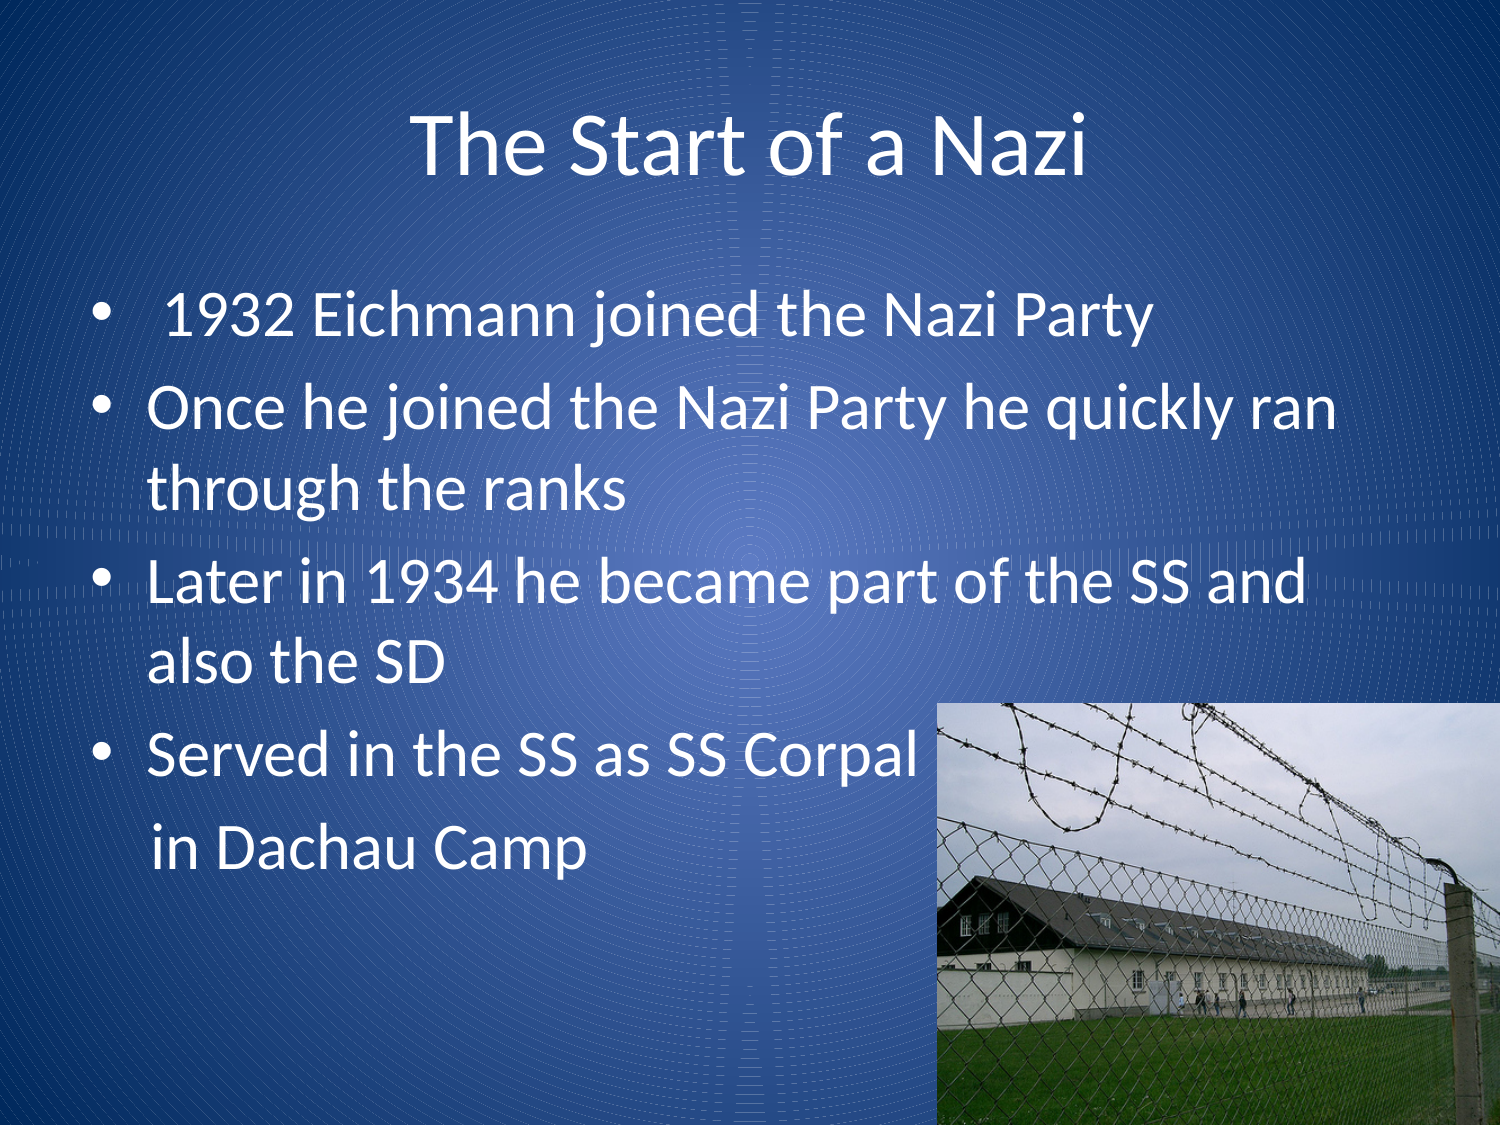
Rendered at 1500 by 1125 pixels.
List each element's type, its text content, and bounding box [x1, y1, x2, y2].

title The Start of a Nazi [75, 45, 1425, 233]
picture [937, 702, 1500, 1125]
list 1932 Eichmann joined the Nazi Party Once he joined the Nazi Party he quickly ran through the ranks Later in 1934 he became part of the SS and also the SD Served in the SS as SS Corpal in Dachau Camp [75, 262, 1425, 1005]
